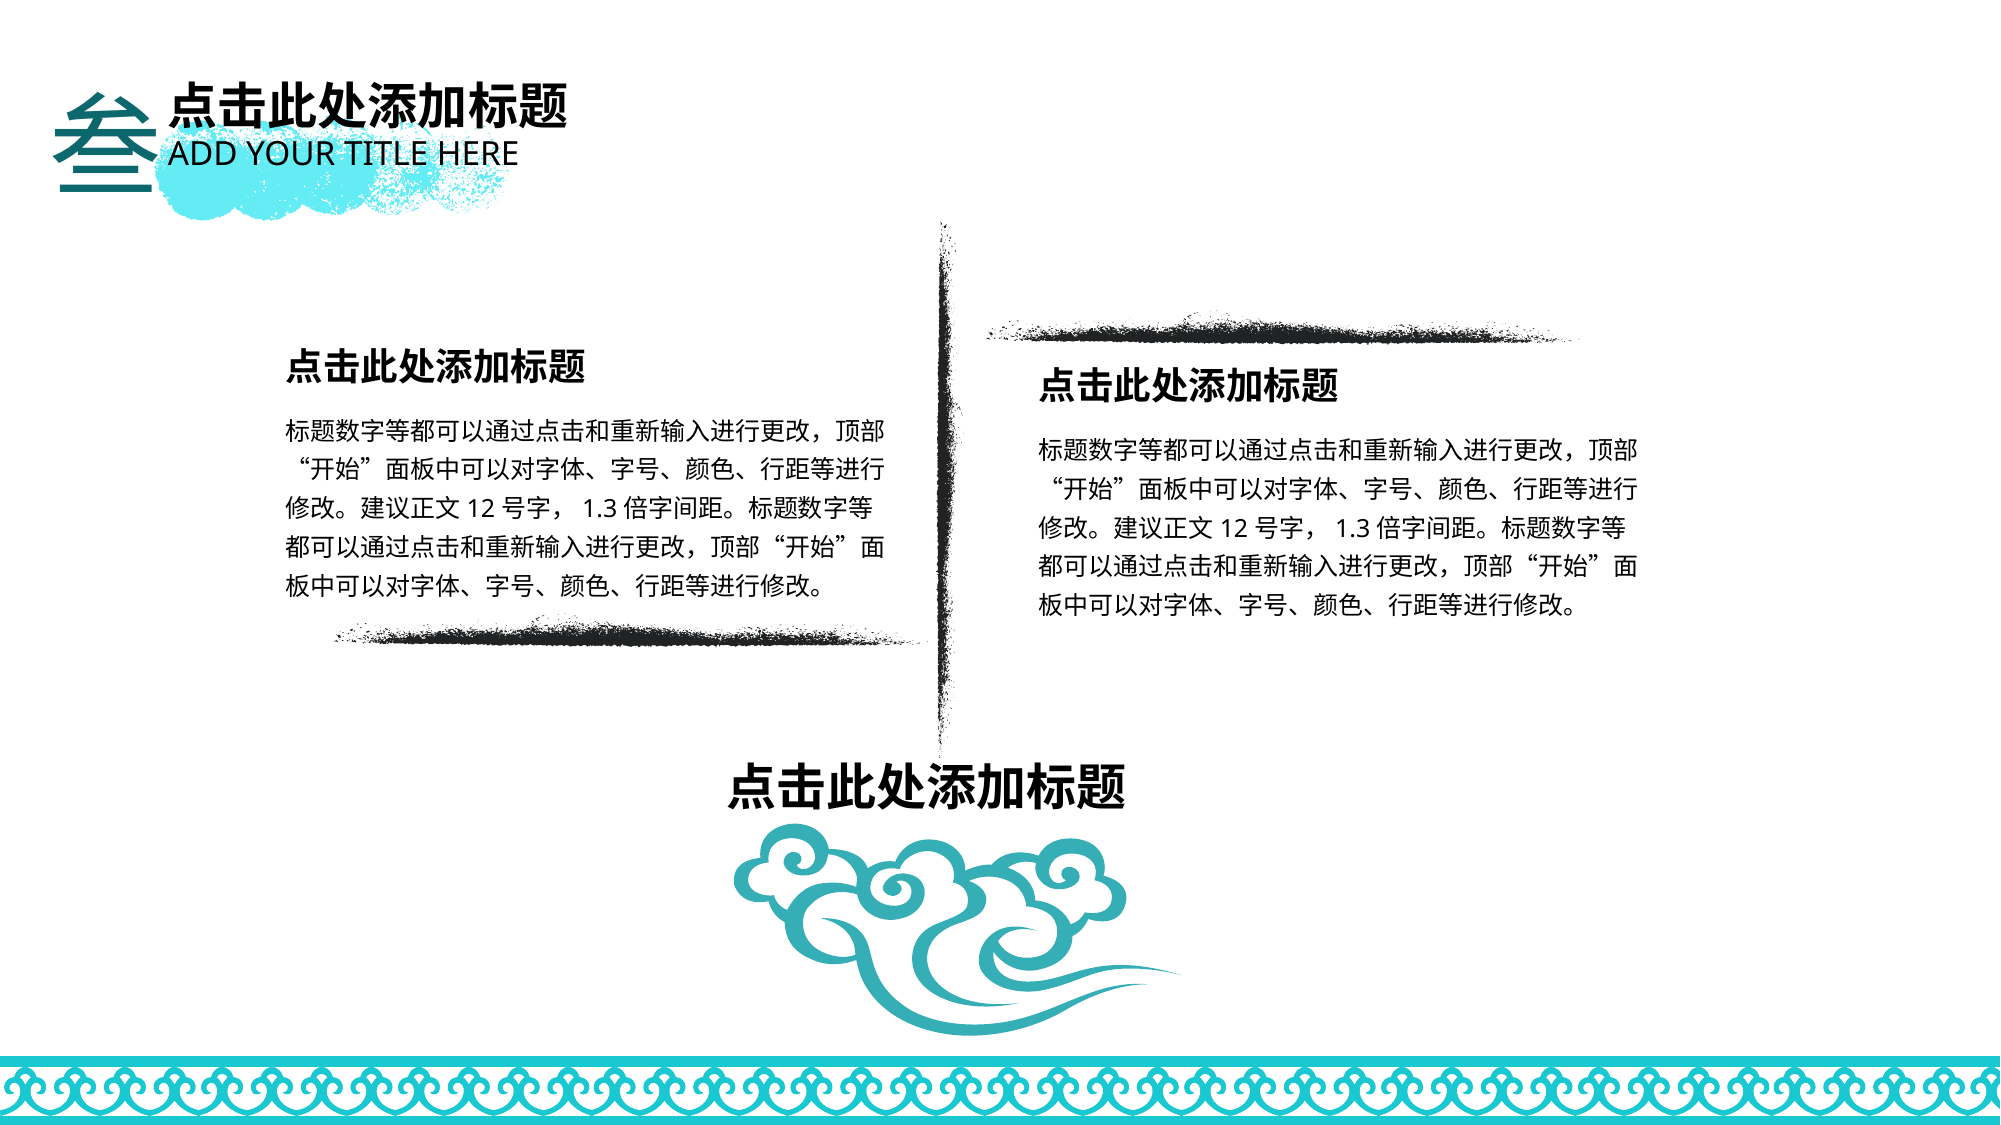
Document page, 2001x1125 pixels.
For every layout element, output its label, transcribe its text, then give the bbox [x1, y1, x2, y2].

picture [986, 308, 1581, 347]
text_box 点击此处添加标题 [270, 335, 610, 396]
picture [733, 823, 1184, 1036]
text_box 标题数字等都可以通过点击和重新输入进行更改，顶部“开始”面板中可以对字体、字号、颜色、行距等进行修改。建议正文12号字，1.3倍字间距。标题数字等都可以通过点击和重新输入进行更改，顶部“开始”面板中可以对字体、字号、颜色、行距等进行修改。 [271, 398, 906, 608]
picture [334, 610, 929, 649]
text_box 点击此处添加标题 [711, 747, 1184, 823]
text_box 点击此处添加标题 [166, 67, 594, 124]
text_box 叁 [34, 67, 166, 217]
text_box 标题数字等都可以通过点击和重新输入进行更改，顶部“开始”面板中可以对字体、字号、颜色、行距等进行修改。建议正文12号字，1.3倍字间距。标题数字等都可以通过点击和重新输入进行更改，顶部“开始”面板中可以对字体、字号、颜色、行距等进行修改。 [1024, 417, 1659, 628]
picture [153, 115, 510, 221]
text_box ADD YOUR TITLE HERE [510, 124, 594, 180]
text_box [0, 1055, 2000, 1125]
text_box 点击此处添加标题 [1024, 354, 1363, 415]
picture [678, 478, 1223, 510]
